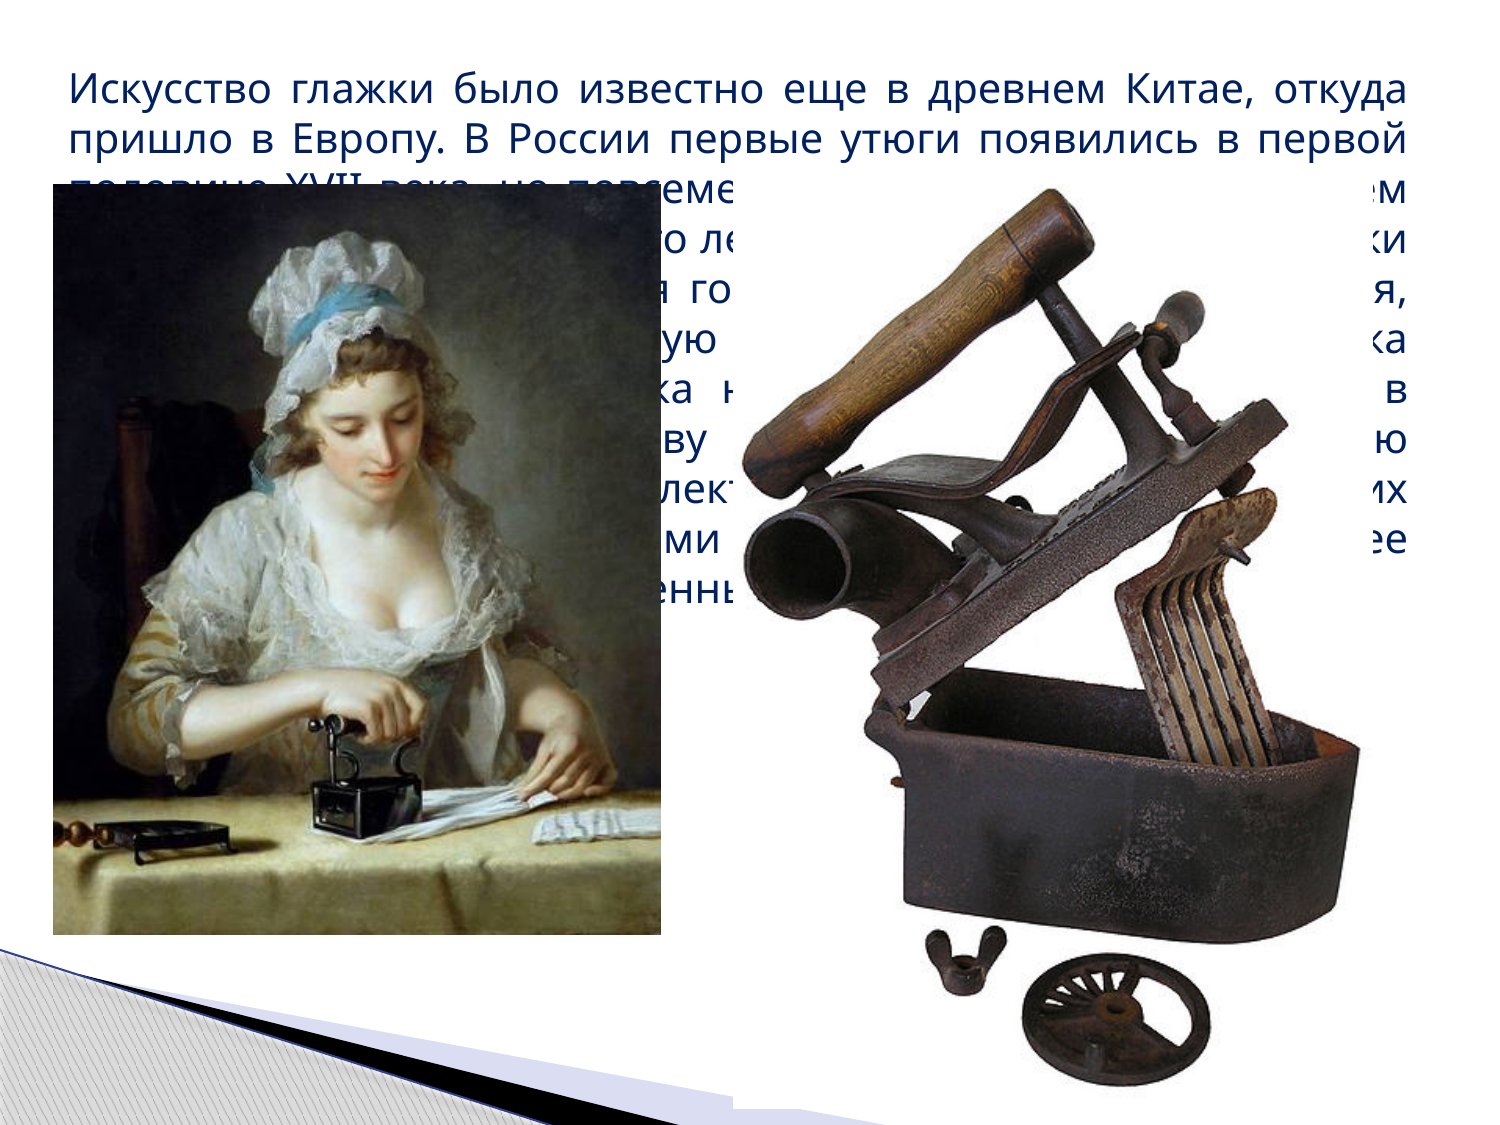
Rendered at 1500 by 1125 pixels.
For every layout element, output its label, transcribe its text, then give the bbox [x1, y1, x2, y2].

text_box Искусство глажки было известно еще в древнем Китае, откуда пришло в Европу. В России первые утюги появились в первой половине XVII века, но повсеместное применение в домашнем хозяйстве получили лишь сто лет спустя. И были они громоздки и тяжелы. В утюг засыпался горячий уголь, который, остывая, образовывал золу, пачкающую белье. Следующие полтора века утюги грели на плите, пока не догадались вмонтировать в тяжелую стальную подошву утюга электронагревательную спираль. Так утюг стал электрическим. В дальнейшем их снабдили терморегуляторами и отпаривателями. Древнее устройство приняло современный вид. [53, 54, 1424, 620]
picture [733, 172, 1374, 1109]
picture [52, 184, 661, 935]
